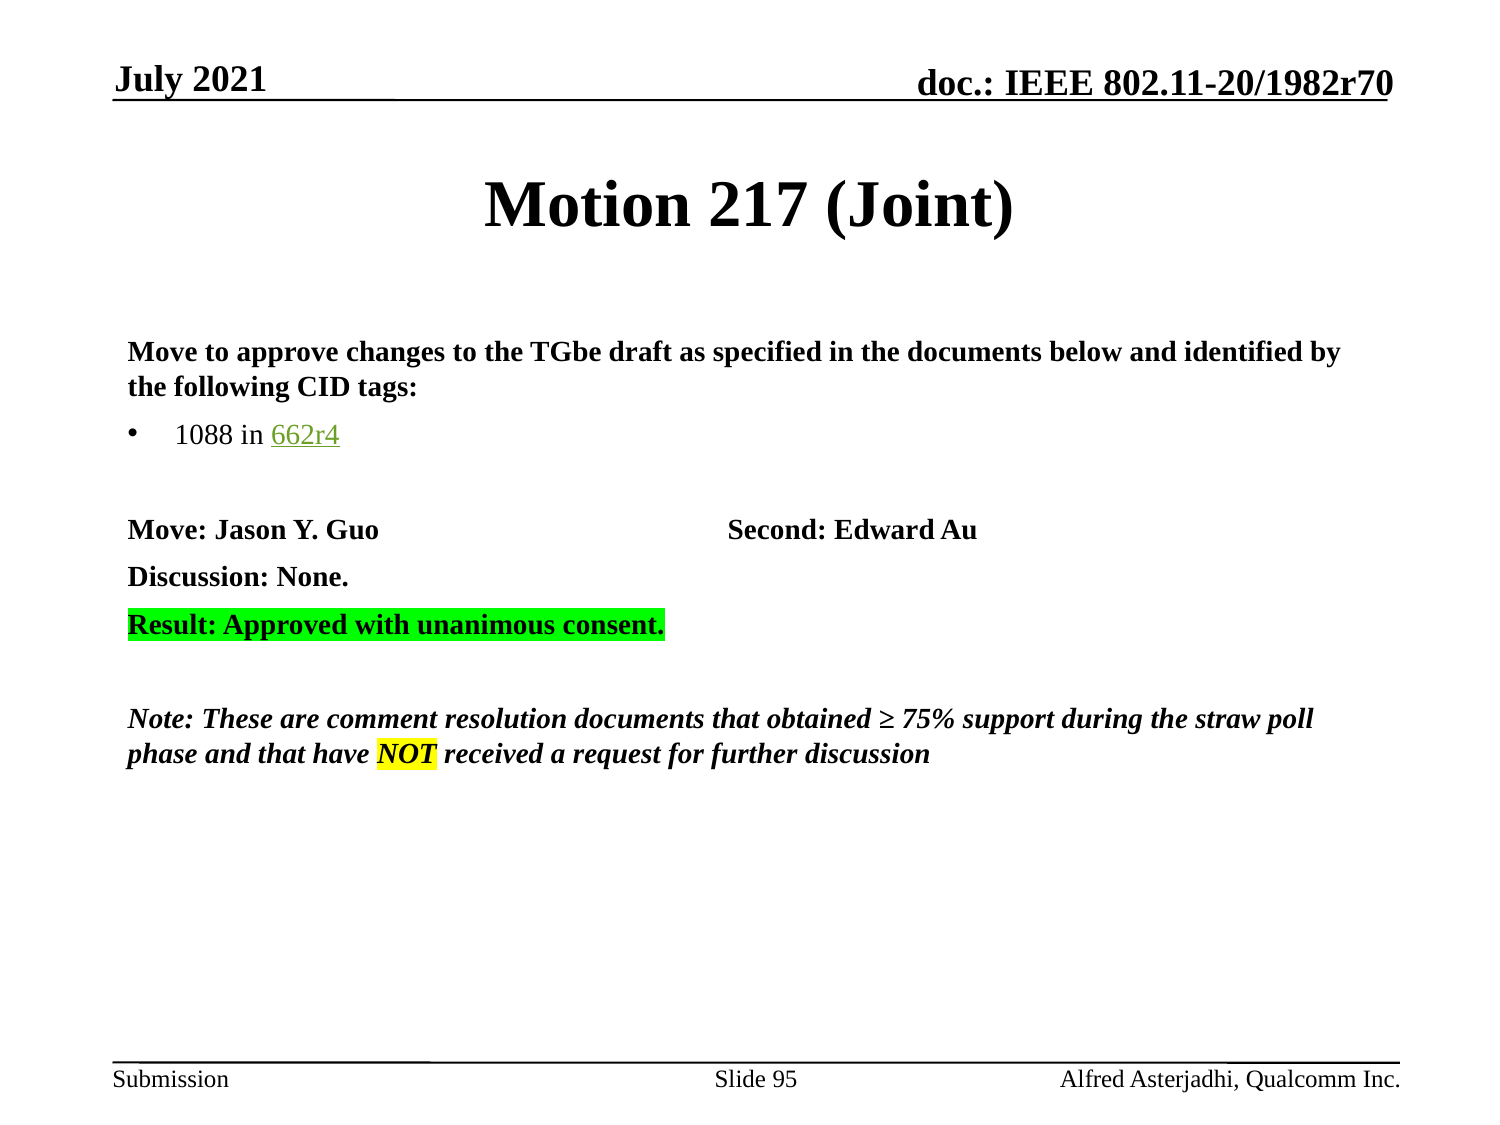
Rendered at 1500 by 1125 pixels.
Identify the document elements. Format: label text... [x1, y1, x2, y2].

footer Alfred Asterjadhi, Qualcomm Inc. [878, 1061, 1402, 1093]
slide_number Slide 95 [712, 1061, 800, 1123]
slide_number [114, 54, 423, 100]
list Move to approve changes to the TGbe draft as specified in the documents below and identified by the following CID tags: 1088 in 662r4 Move: Jason Y. Guo Second: Edward Au Discussion: None. Result: Approved with unanimous consent. Note: These are comment resolution documents that obtained ≥ 75% support during the straw poll phase and that have NOT received a request for further discussion [112, 324, 1388, 1063]
title Motion 217 (Joint) [112, 112, 1388, 288]
